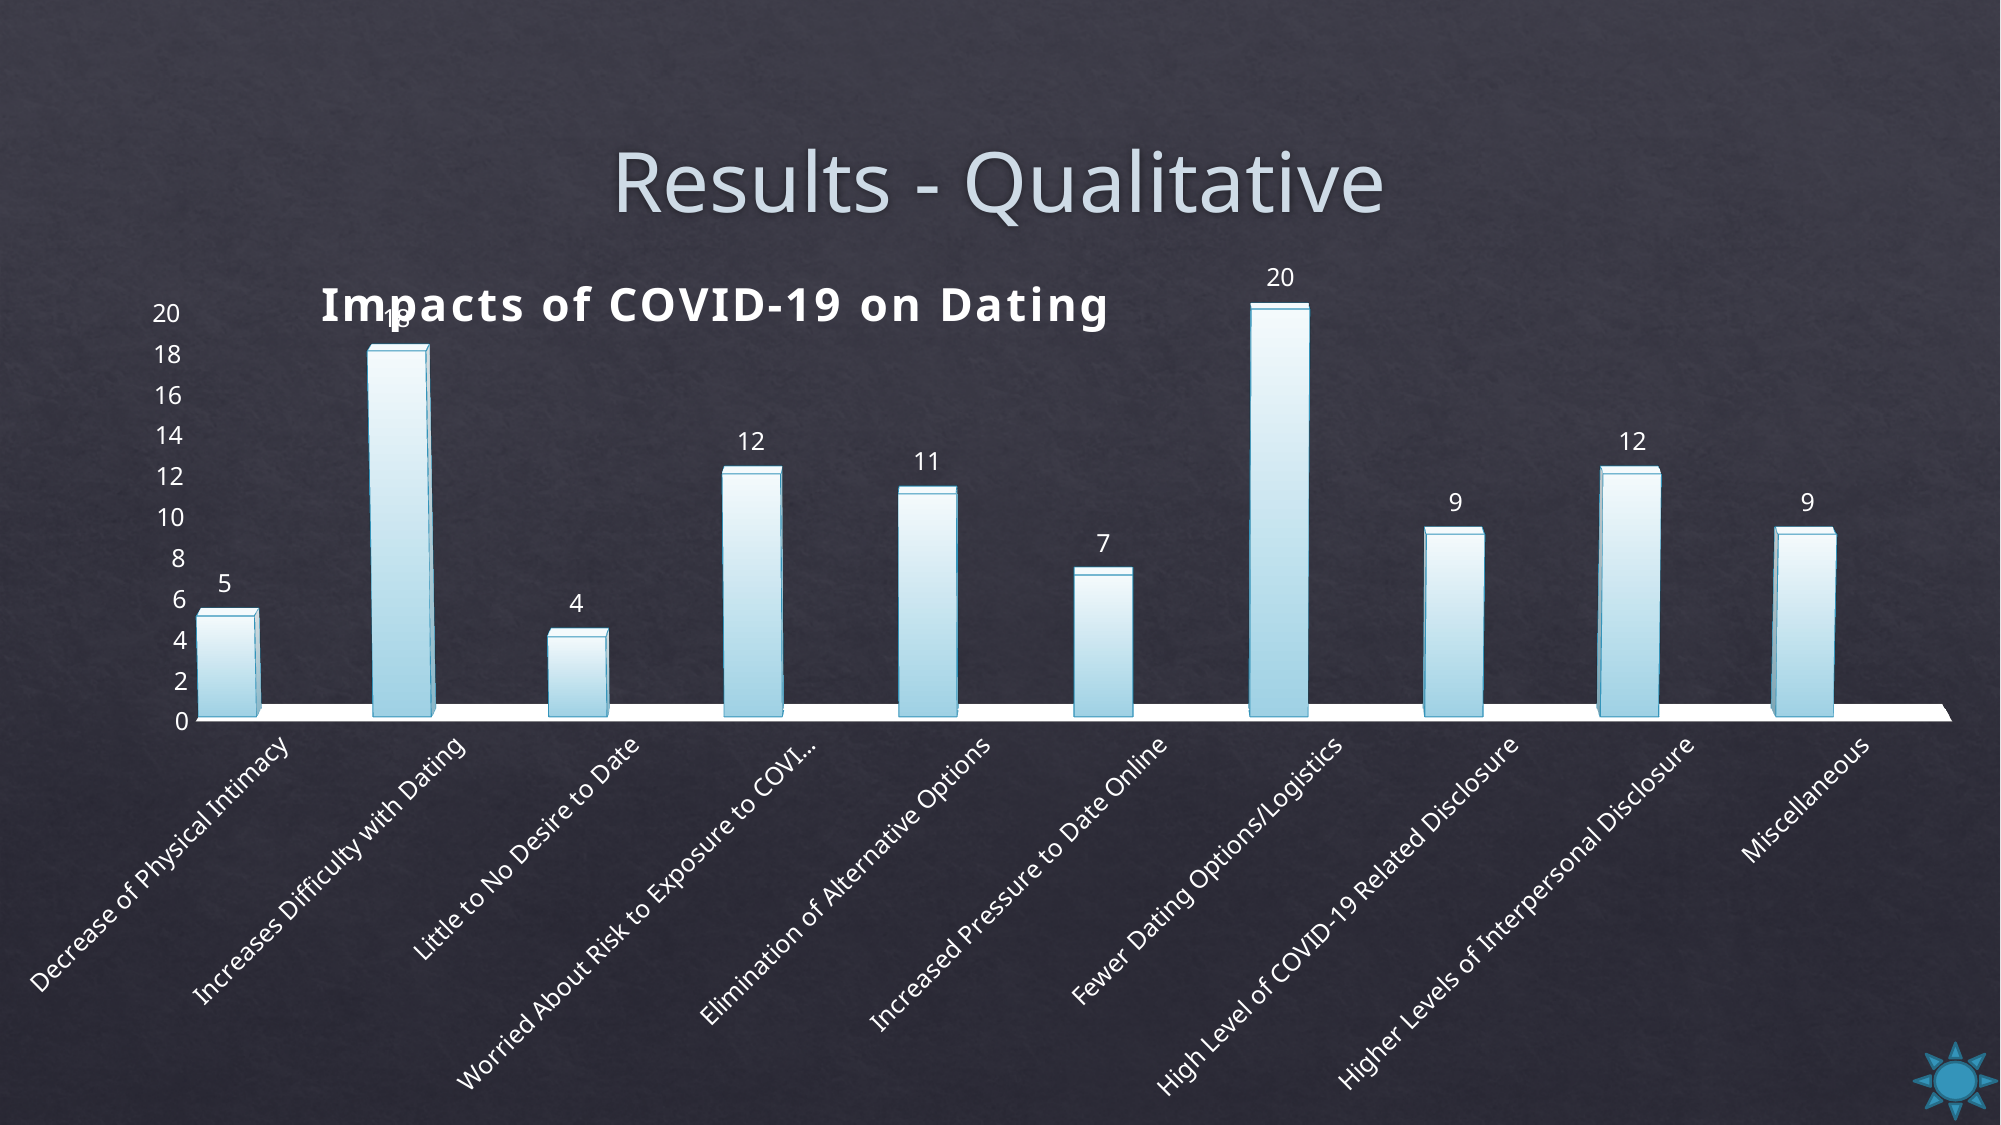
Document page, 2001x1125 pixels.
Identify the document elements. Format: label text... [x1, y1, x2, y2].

title Results - Qualitative [149, 99, 1849, 240]
chart [7, 243, 1993, 1125]
